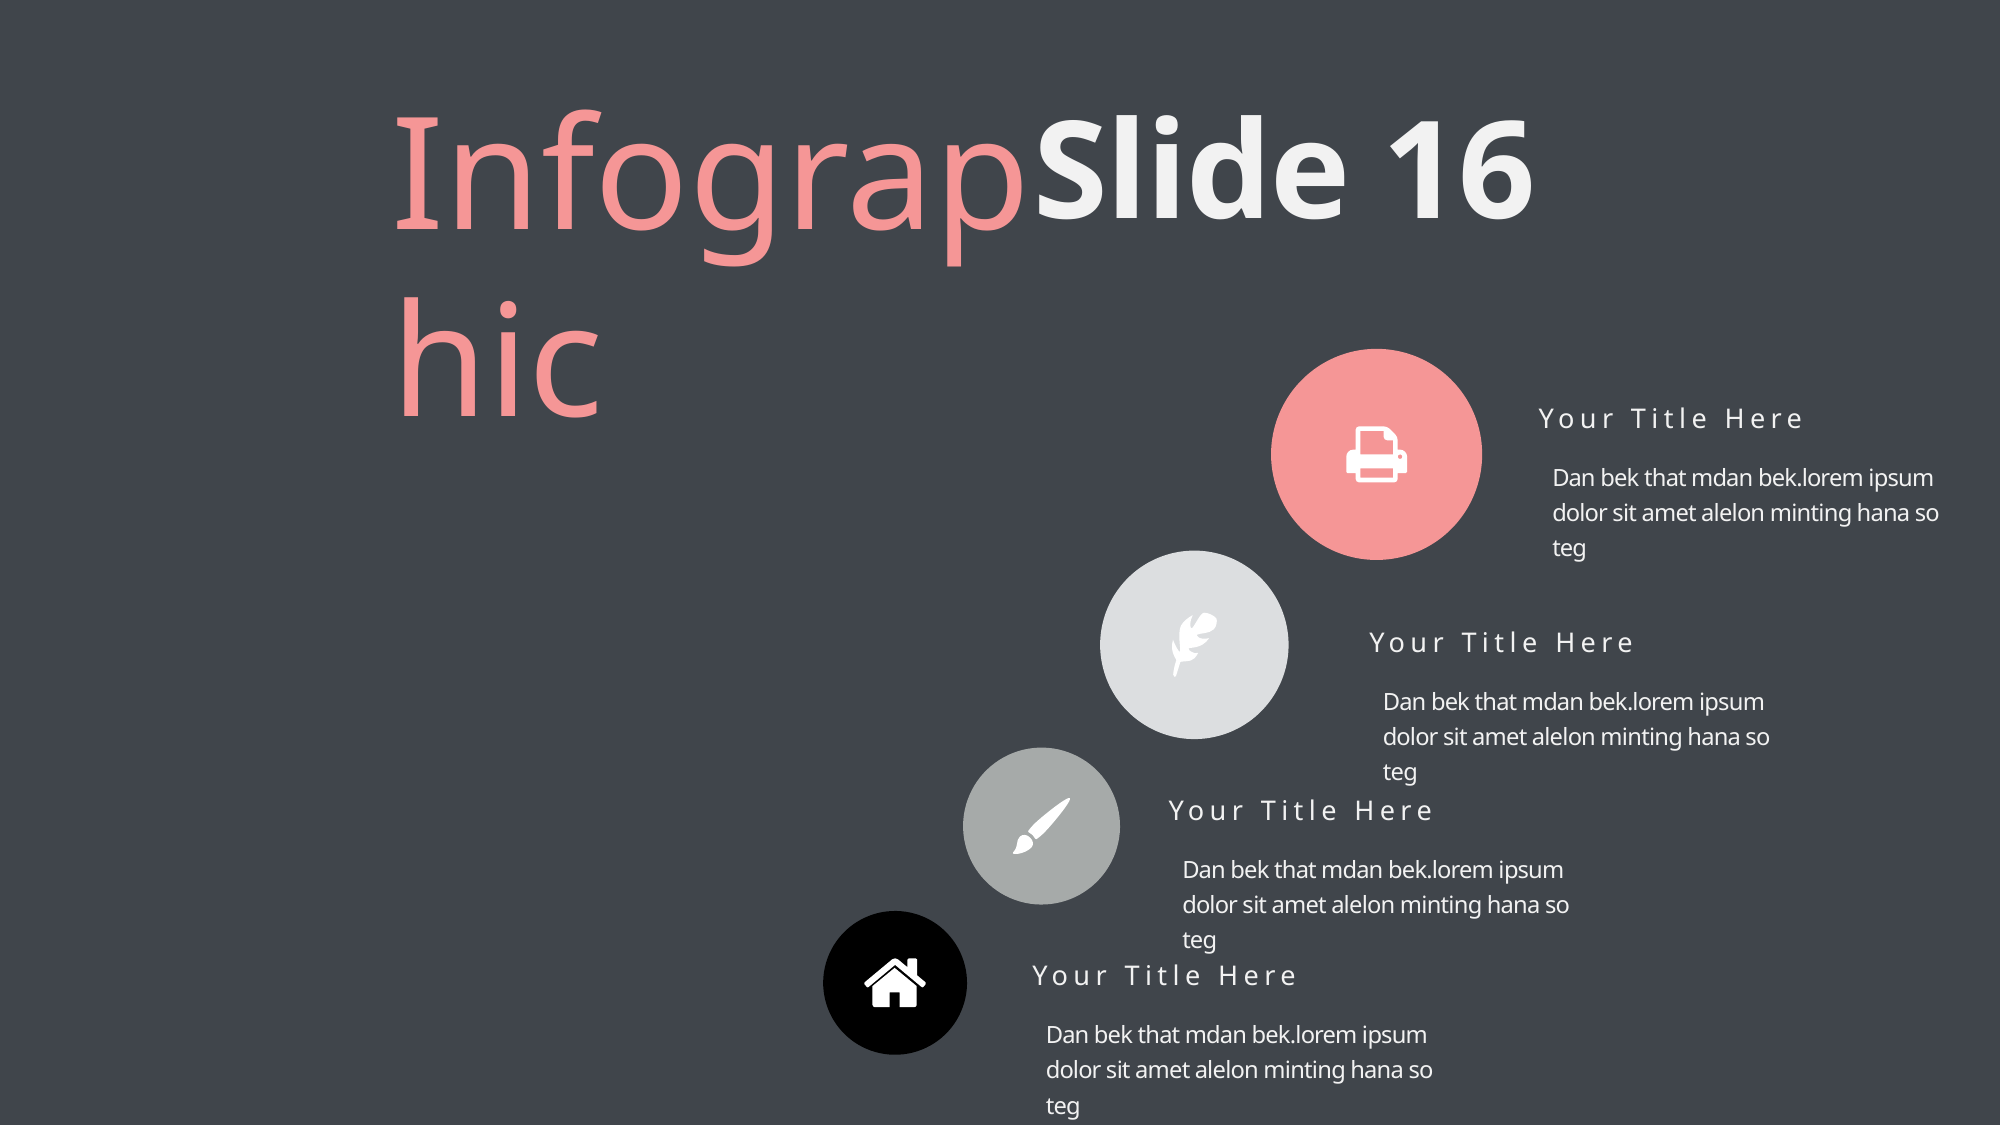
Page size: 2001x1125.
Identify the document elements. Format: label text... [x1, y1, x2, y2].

text_box [1028, 798, 1070, 840]
picture [0, 466, 1027, 1125]
text_box Infographic [387, 68, 1070, 453]
text_box [1100, 550, 1289, 740]
text_box [1027, 747, 1121, 905]
text_box Dan bek that mdan bek.lorem ipsum dolor sit amet alelon minting hana so teg [1368, 671, 1801, 793]
text_box Your Title Here [1160, 788, 1466, 830]
text_box Dan bek that mdan bek.lorem ipsum dolor sit amet alelon minting hana so teg [1031, 1005, 1464, 1125]
text_box Dan bek that mdan bek.lorem ipsum dolor sit amet alelon minting hana so teg [1537, 447, 1971, 569]
text_box Your Title Here [1530, 396, 1836, 438]
text_box [1271, 348, 1483, 560]
text_box Slide 16 [1070, 79, 1587, 251]
text_box [1027, 835, 1033, 851]
text_box Your Title Here [1027, 954, 1329, 995]
text_box Your Title Here [1360, 620, 1666, 662]
text_box [1172, 612, 1217, 677]
text_box Dan bek that mdan bek.lorem ipsum dolor sit amet alelon minting hana so teg [1167, 839, 1601, 961]
text_box [1346, 426, 1408, 483]
